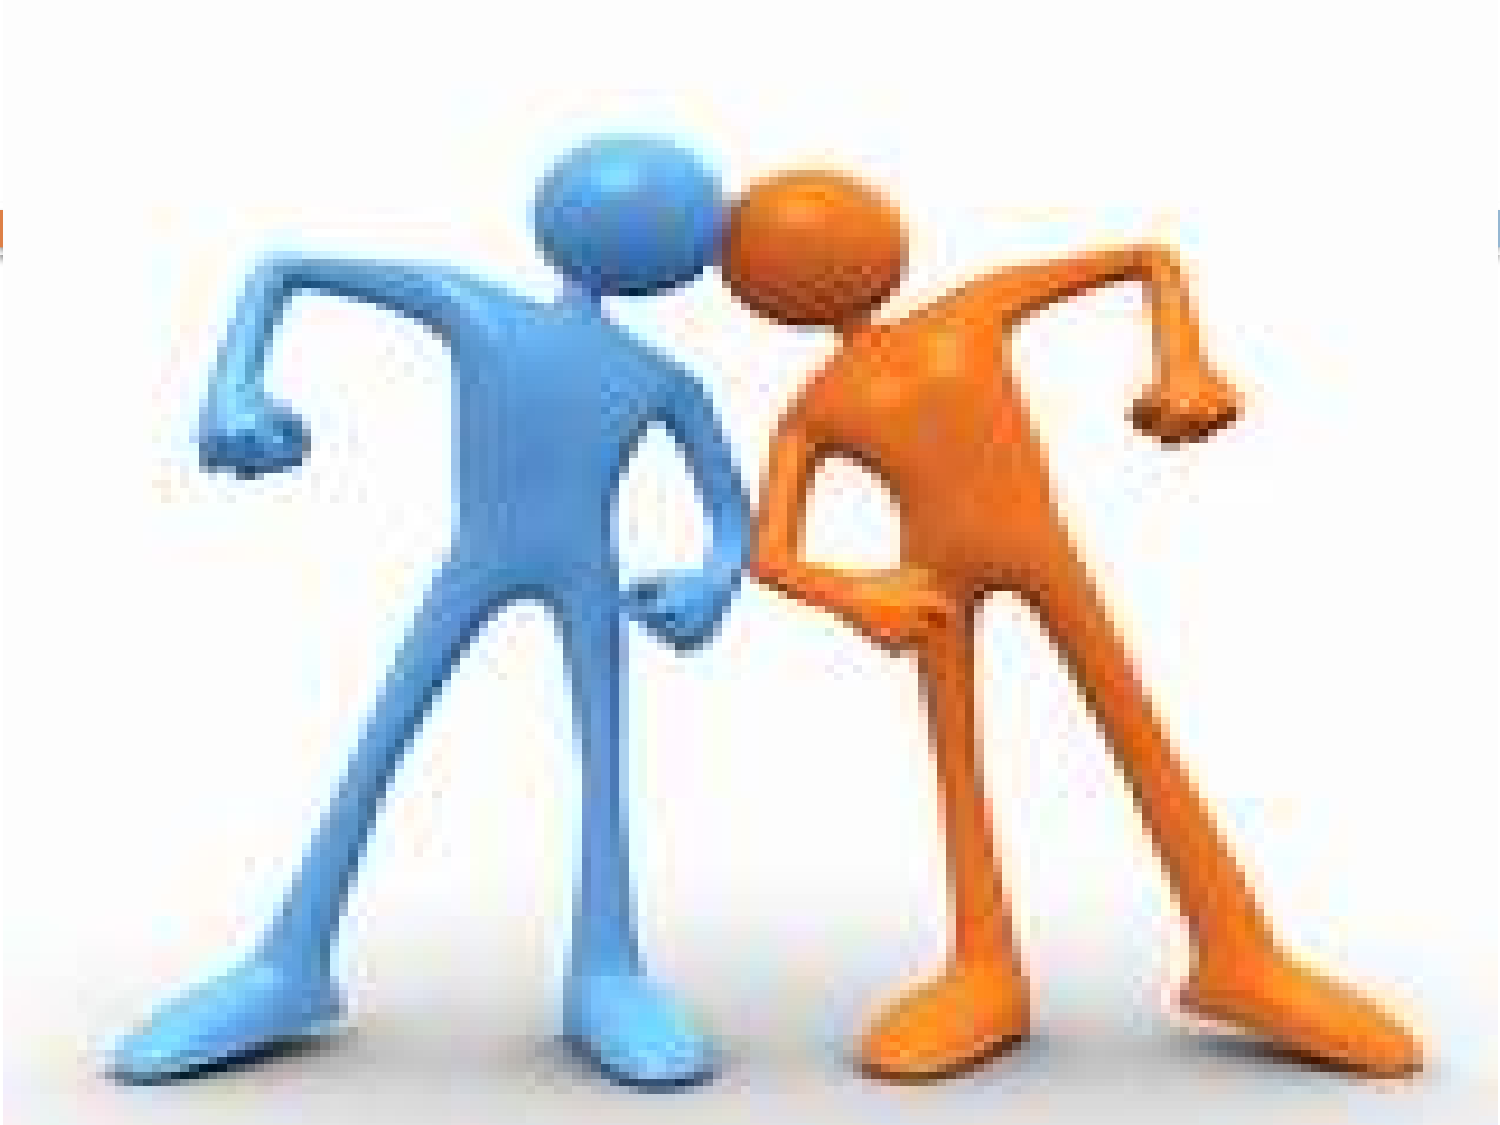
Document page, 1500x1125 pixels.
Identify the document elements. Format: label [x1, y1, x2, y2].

list [2, 0, 1498, 1125]
